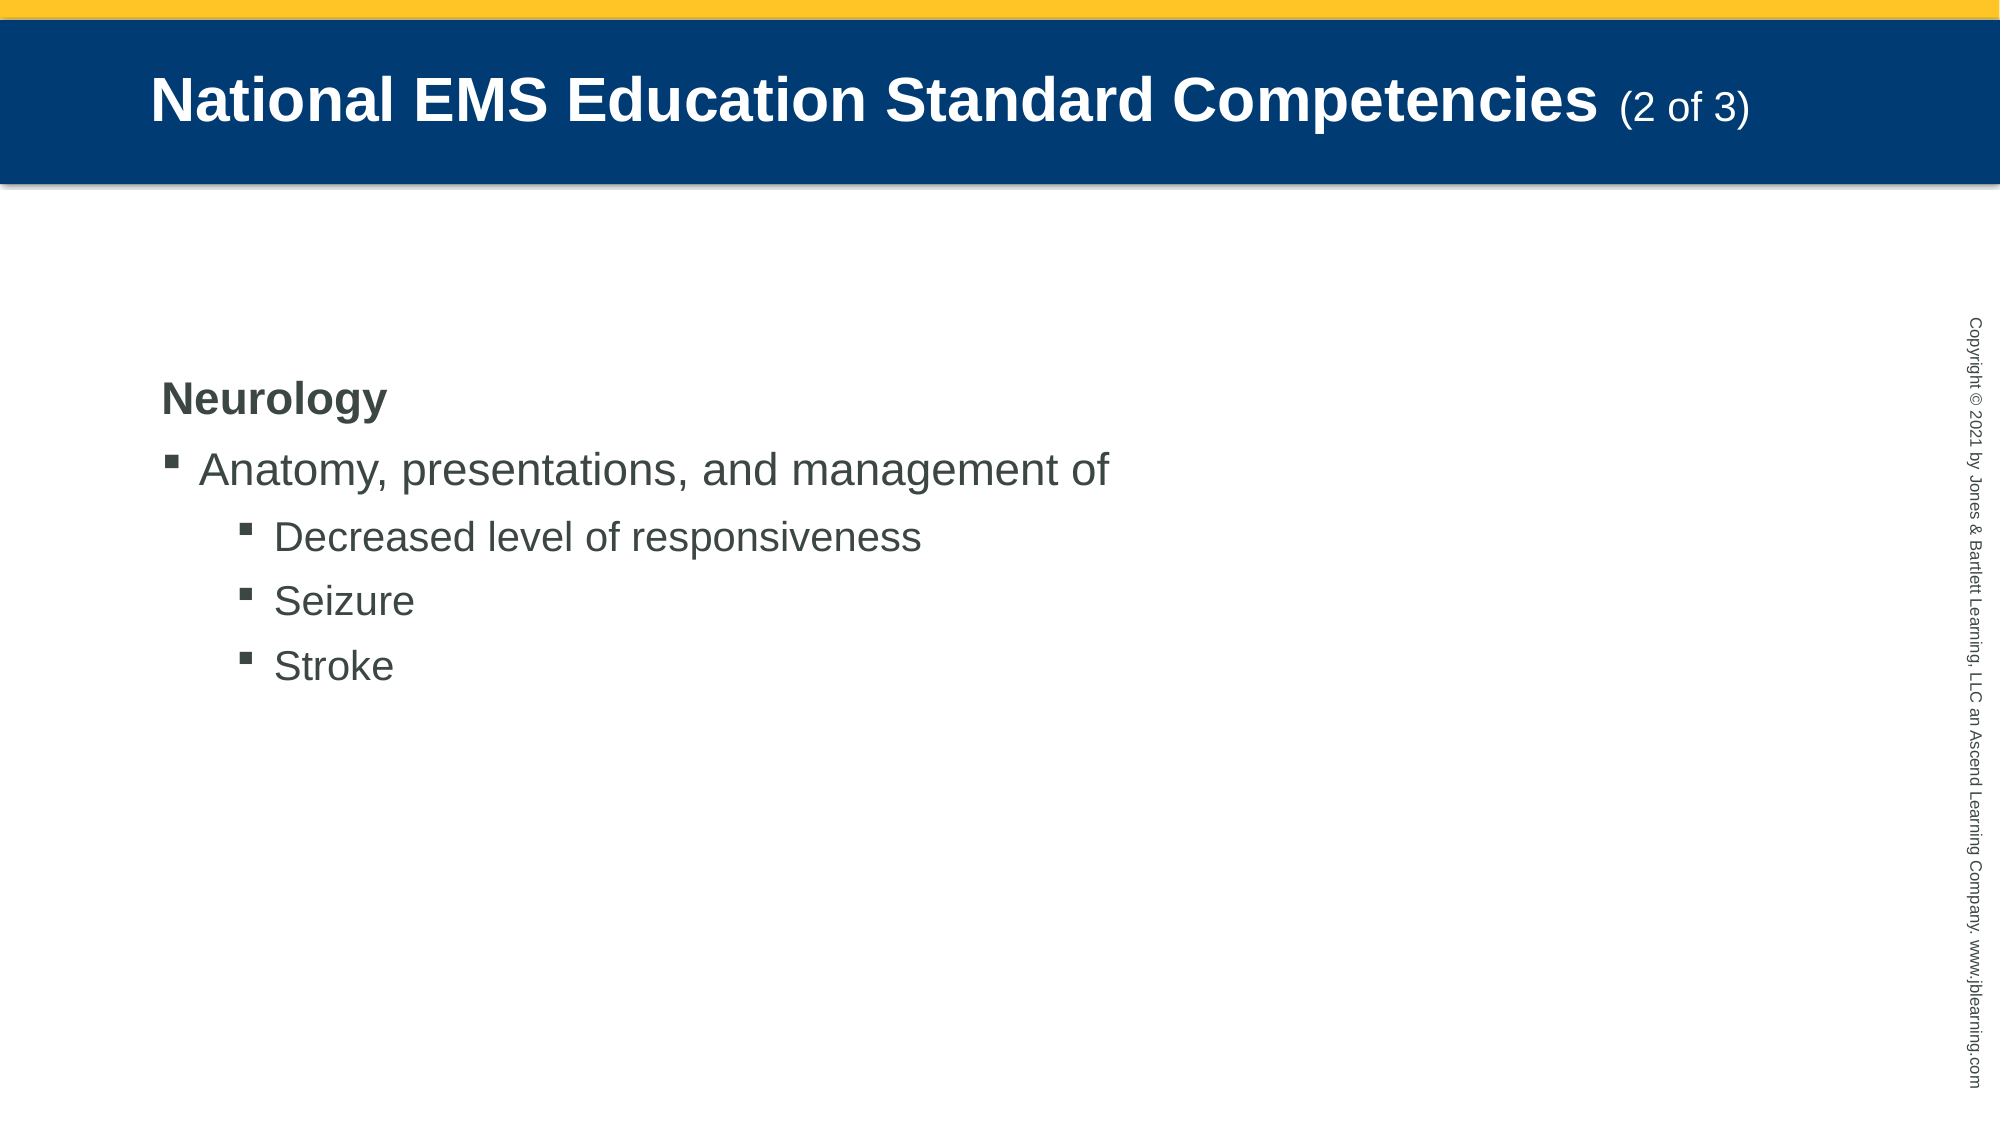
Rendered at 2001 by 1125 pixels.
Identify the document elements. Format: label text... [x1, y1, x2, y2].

list Neurology Anatomy, presentations, and management of Decreased level of responsiveness Seizure Stroke [146, 361, 1859, 1016]
title National EMS Education Standard Competencies (2 of 3) [0, 19, 2000, 185]
